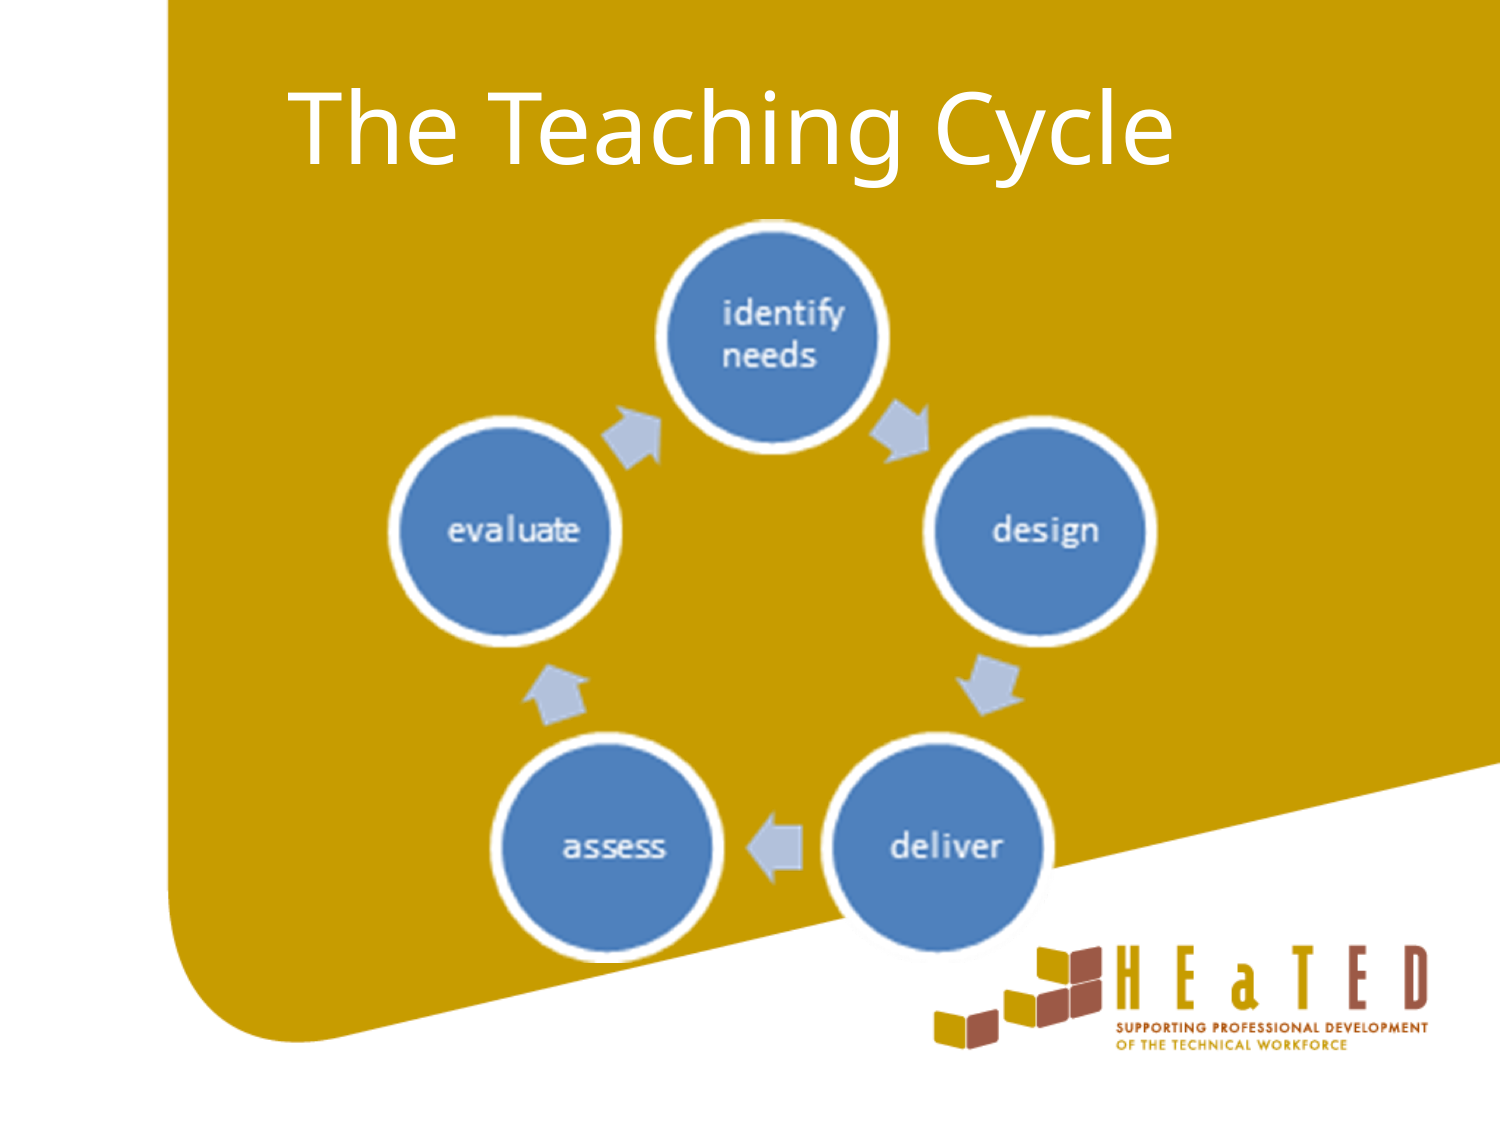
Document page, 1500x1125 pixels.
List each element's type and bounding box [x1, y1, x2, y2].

list [335, 219, 1208, 963]
picture [0, 0, 1500, 1125]
